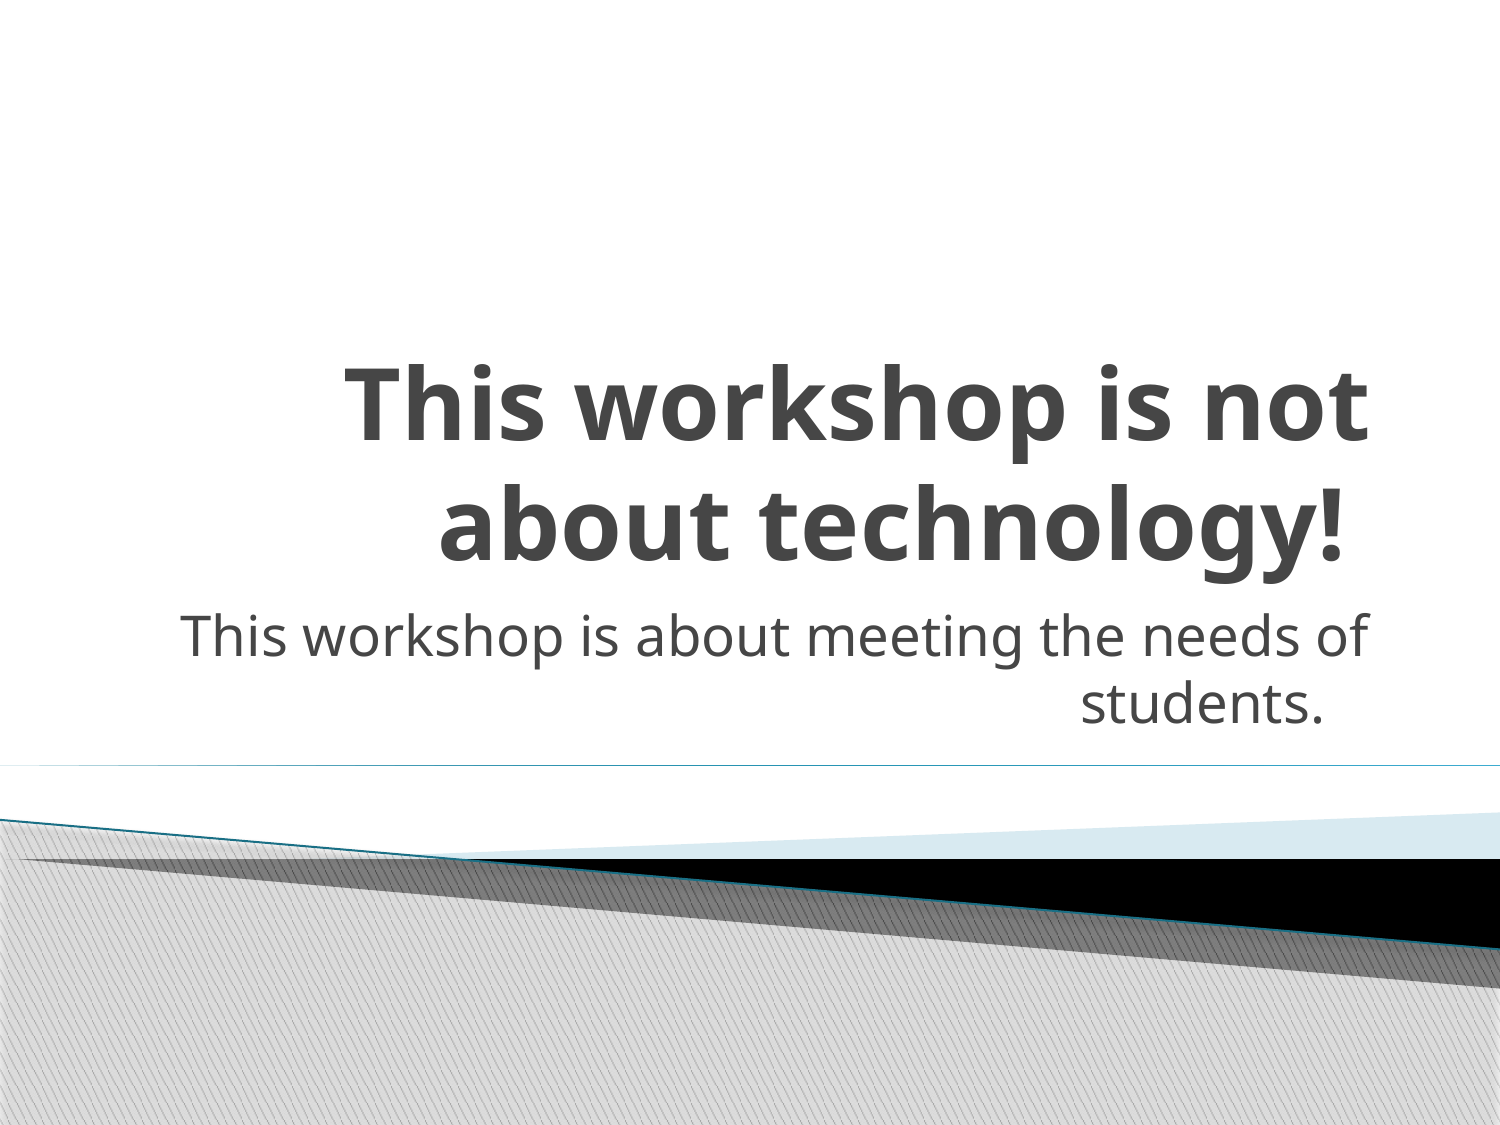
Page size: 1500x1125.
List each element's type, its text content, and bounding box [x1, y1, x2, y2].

subtitle This workshop is about meeting the needs of students. [112, 592, 1388, 790]
title This workshop is not about technology! [112, 287, 1388, 588]
picture [5, 859, 1500, 989]
